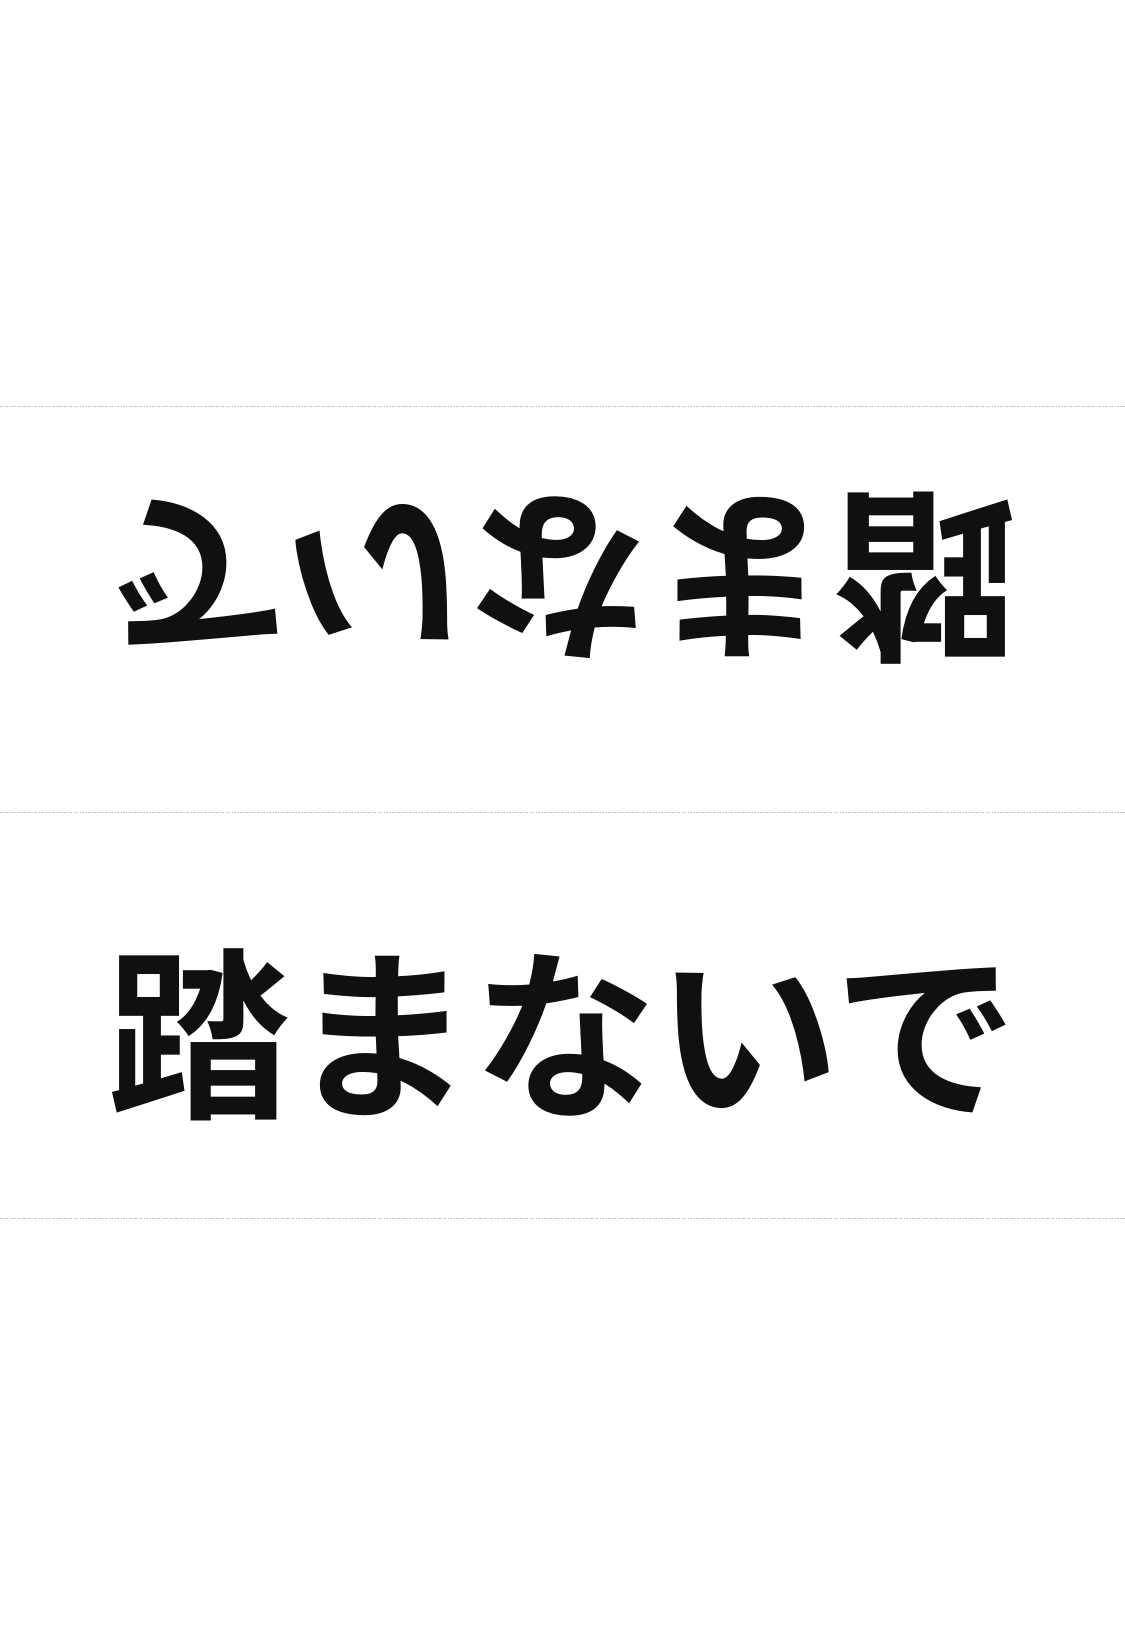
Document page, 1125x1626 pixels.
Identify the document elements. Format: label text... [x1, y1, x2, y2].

text_box 踏まないで [92, 913, 1033, 1149]
text_box 踏まないで [92, 465, 1033, 700]
